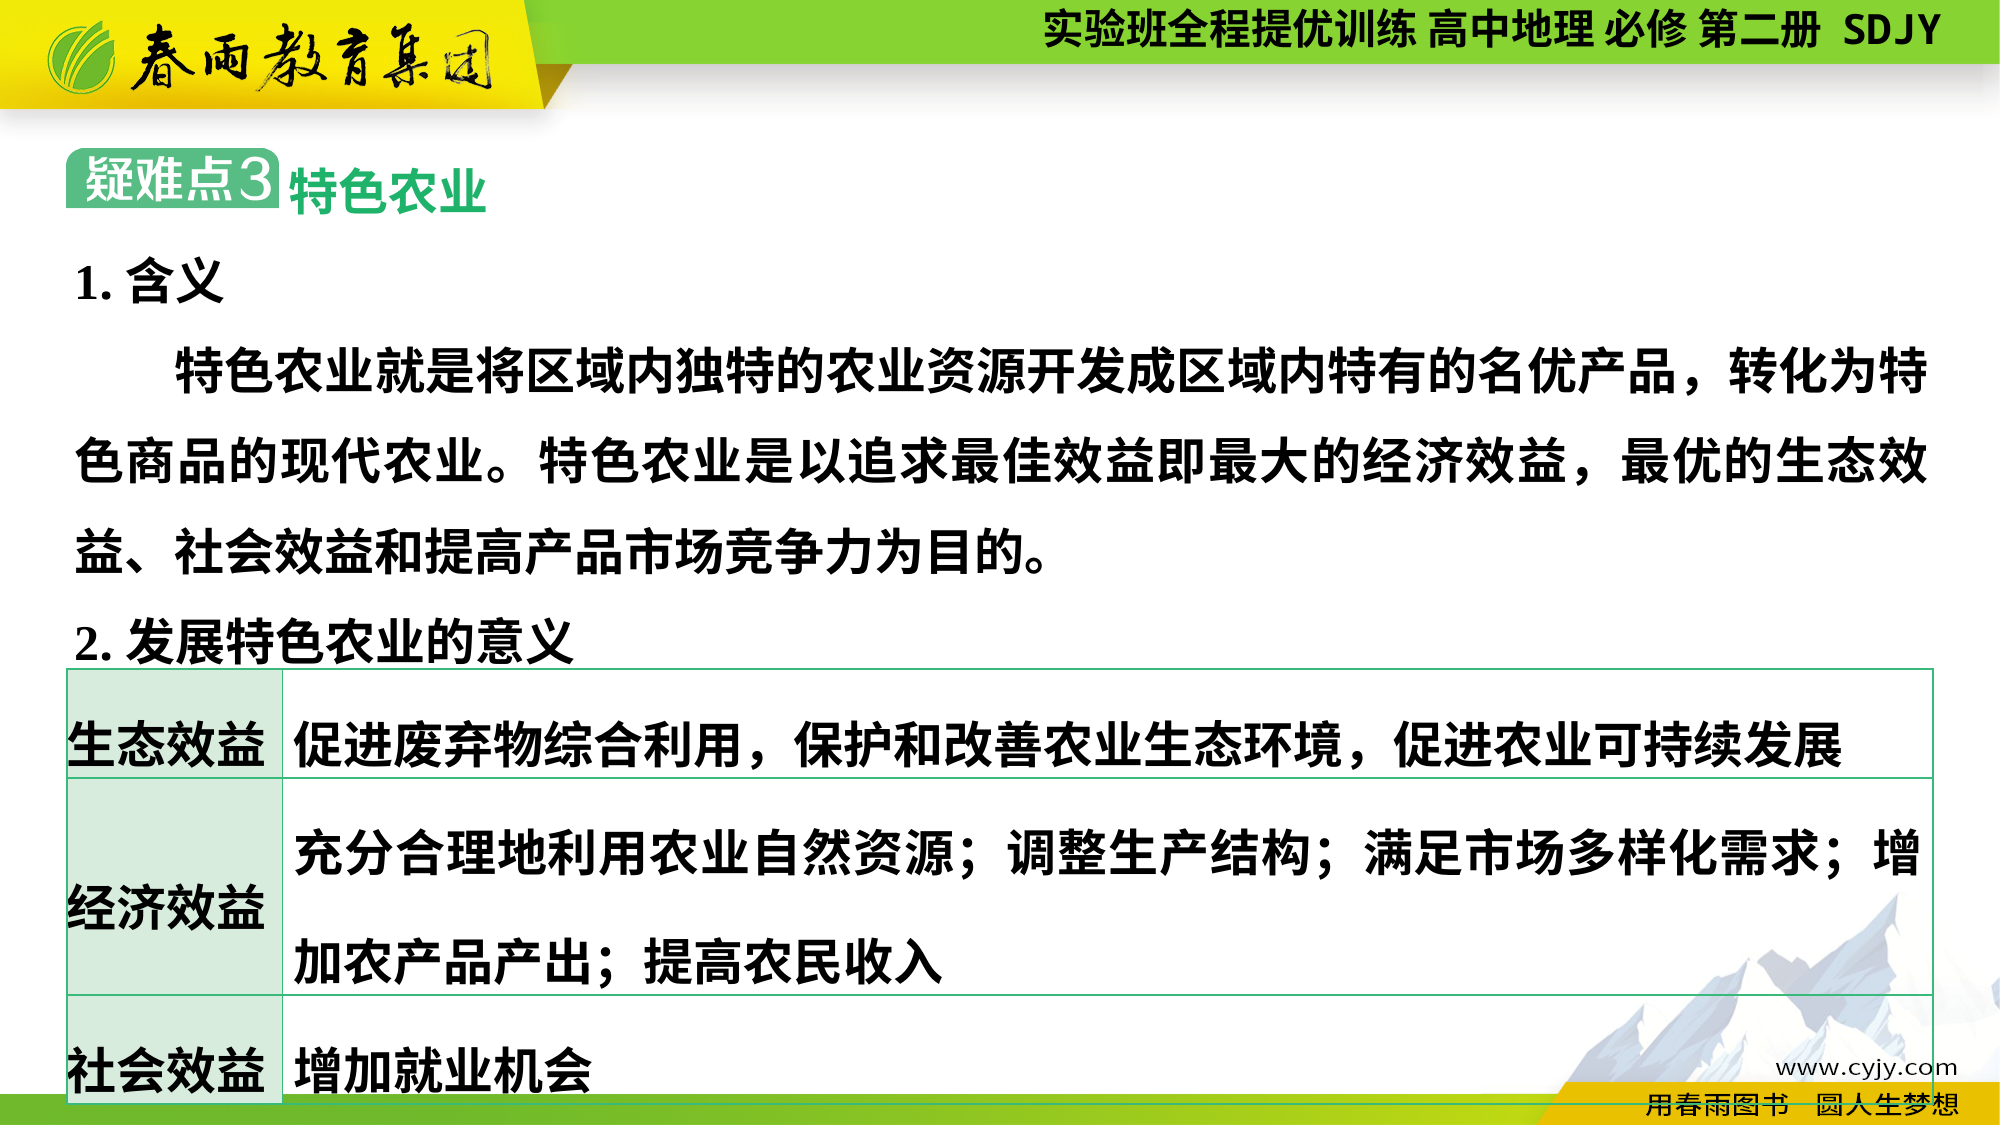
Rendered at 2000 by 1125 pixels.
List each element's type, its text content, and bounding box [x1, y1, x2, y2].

table_cell 社会效益 [68, 996, 282, 1103]
list 特色农业 1.含义 特色农业就是将区域内独特的农业资源开发成区域内特有的名优产品，转化为特色商品的现代农业。特色农业是以追求最佳效益即最大的经济效益，最优的生态效益、社会效益和提高产品市场竞争力为目的。 2.发展特色农业的意义 [59, 122, 1944, 683]
table_header 生态效益 [68, 670, 282, 777]
table_cell 经济效益 [68, 779, 282, 994]
table_cell 充分合理地利用农业自然资源；调整生产结构；满足市场多样化需求；增加农产品产出；提高农民收入 [283, 779, 1932, 994]
table_cell 增加就业机会 [283, 996, 1932, 1103]
table_header 促进废弃物综合利用，保护和改善农业生态环境，促进农业可持续发展 [283, 670, 1932, 777]
picture [0, 0, 2000, 1125]
